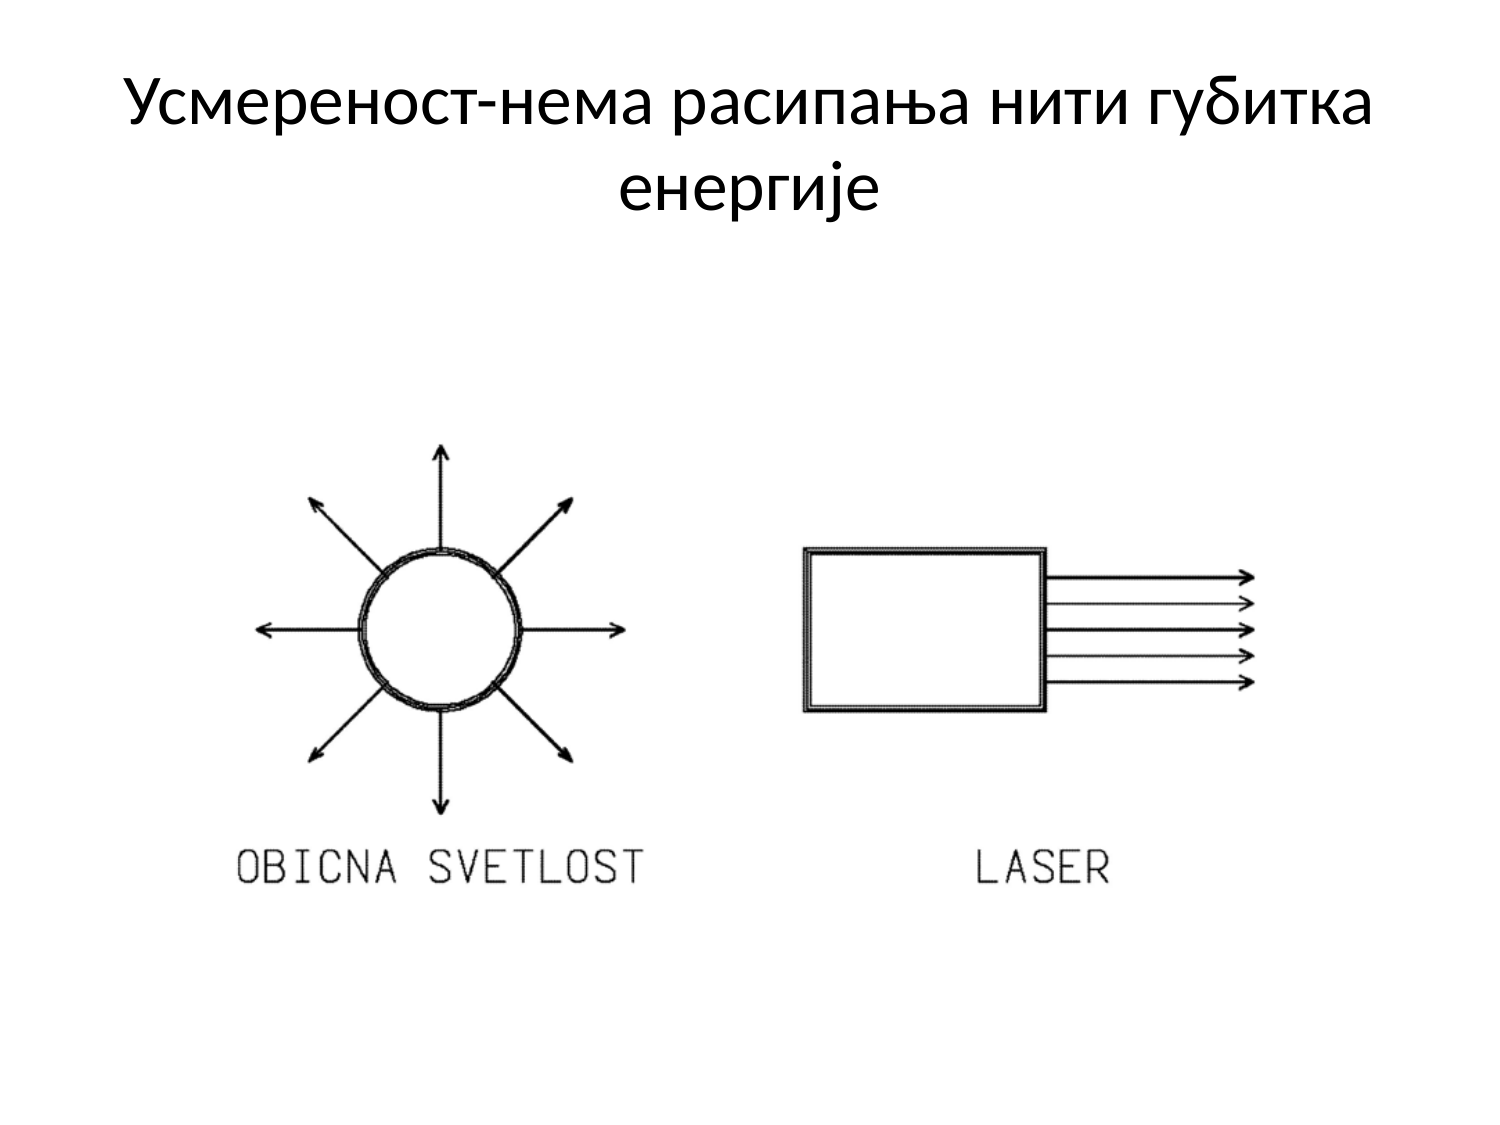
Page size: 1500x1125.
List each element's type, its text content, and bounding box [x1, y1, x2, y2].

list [74, 330, 1426, 937]
title Усмереност-нема расипања нити губитка енергије [75, 45, 1425, 233]
